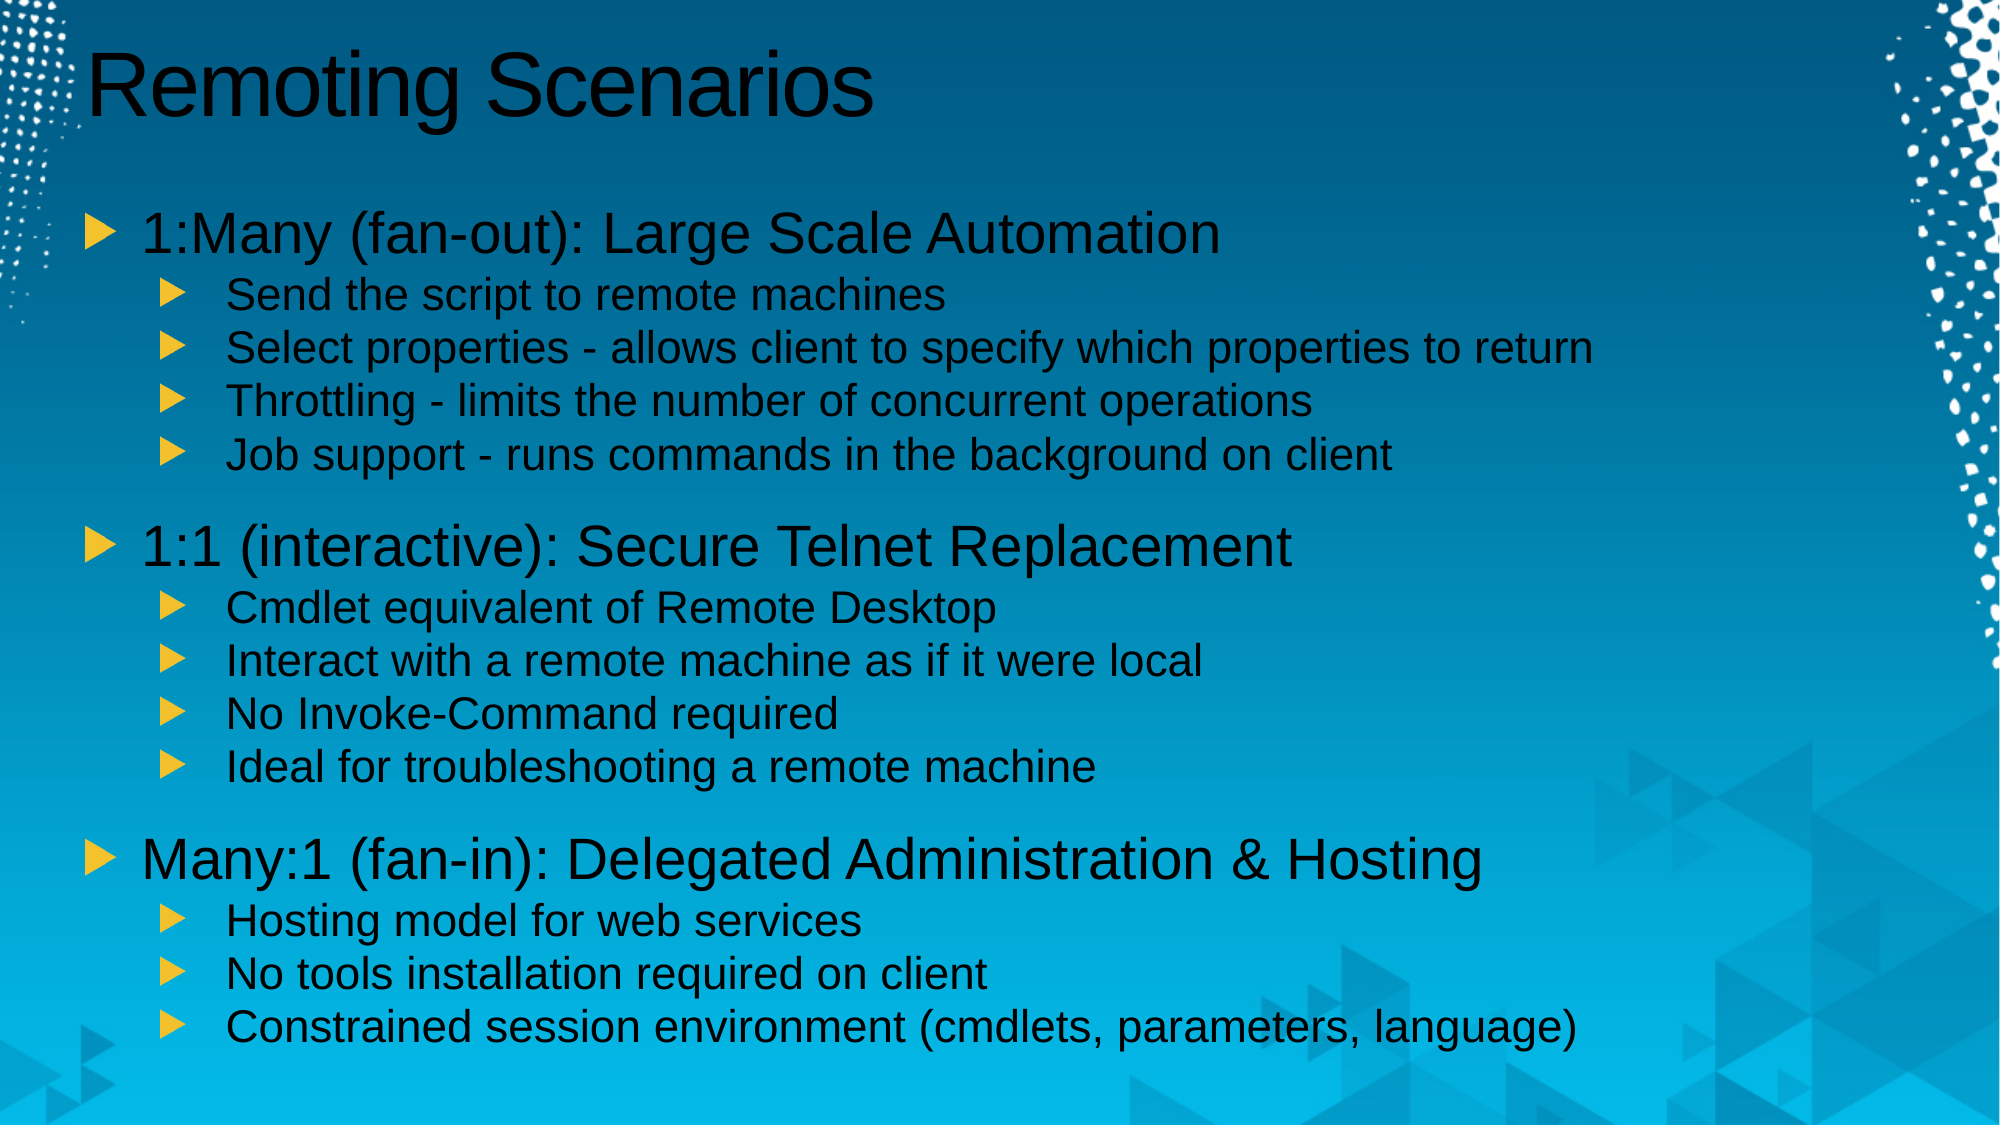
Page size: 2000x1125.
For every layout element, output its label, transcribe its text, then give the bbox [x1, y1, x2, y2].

title Remoting Scenarios [85, 37, 1914, 138]
picture [17, 27, 23, 34]
picture [1963, 382, 1970, 392]
picture [1991, 604, 2000, 621]
picture [1975, 311, 1983, 319]
picture [56, 48, 63, 55]
picture [1965, 464, 1979, 475]
picture [161, 645, 183, 671]
picture [161, 751, 183, 777]
picture [1947, 221, 1957, 225]
picture [1950, 351, 1962, 361]
picture [86, 840, 114, 874]
picture [1982, 393, 1990, 403]
picture [1950, 0, 2000, 253]
picture [1994, 268, 2000, 283]
picture [1985, 628, 1994, 637]
picture [1975, 260, 1987, 271]
picture [1950, 398, 1960, 414]
picture [1984, 525, 1996, 536]
picture [1952, 118, 1963, 128]
picture [1960, 148, 1973, 158]
picture [1941, 135, 1949, 147]
picture [1973, 362, 1981, 372]
picture [58, 33, 65, 41]
picture [1936, 3, 1948, 14]
picture [1967, 514, 1977, 527]
picture [44, 45, 49, 53]
picture [1945, 271, 1954, 277]
picture [30, 28, 38, 37]
picture [1981, 575, 1996, 590]
picture [1970, 176, 1982, 188]
picture [1956, 429, 1970, 446]
picture [1967, 231, 1976, 239]
picture [1950, 168, 1959, 178]
picture [2, 25, 8, 33]
picture [161, 958, 183, 984]
picture [1930, 155, 1938, 167]
picture [161, 905, 183, 931]
picture [1935, 340, 1945, 349]
picture [1994, 373, 2000, 383]
picture [44, 31, 52, 39]
picture [46, 17, 54, 24]
picture [1975, 542, 1987, 558]
picture [1983, 291, 1995, 299]
picture [1963, 334, 1973, 339]
picture [48, 2, 56, 9]
picture [1955, 301, 1965, 308]
picture [31, 15, 39, 23]
list 1:Many (fan-out): Large Scale Automation Send the script to remote machines Select properties - allows client to specify which properties to return Throttling - limits the number of concurrent operations Job support - runs commands in the background on client 1:1 (interactive): Secure Telnet Replacement Cmdlet equivalent of Remote Desktop Interact with a remote machine as if it were local No Invoke-Command required Ideal for troubleshooting a remote machine Many:1 (fan-in): Delegated Administration & Hosting Hosting model for web services No tools installation required on client Constrained session environment (cmdlets, parameters, language) [85, 203, 1914, 1097]
picture [1960, 484, 1968, 491]
picture [33, 117, 40, 124]
picture [86, 214, 114, 248]
picture [161, 279, 184, 305]
picture [1941, 85, 1954, 96]
picture [1958, 201, 1968, 206]
picture [19, 0, 29, 6]
picture [161, 438, 183, 464]
picture [11, 70, 17, 78]
picture [1931, 287, 1944, 302]
picture [1916, 177, 1928, 186]
picture [11, 55, 18, 63]
picture [1992, 556, 2000, 571]
picture [1919, 226, 1928, 238]
picture [24, 73, 32, 78]
picture [1939, 190, 1948, 195]
picture [1945, 31, 1957, 47]
picture [1927, 257, 1935, 271]
picture [1941, 320, 1953, 331]
picture [1928, 209, 1935, 216]
picture [1994, 323, 2000, 330]
picture [1956, 251, 1966, 256]
picture [1908, 145, 1918, 157]
picture [28, 43, 35, 53]
picture [1966, 281, 1974, 291]
picture [161, 592, 183, 618]
picture [17, 129, 23, 136]
picture [38, 74, 45, 80]
picture [1984, 342, 1993, 352]
picture [1991, 426, 2000, 433]
picture [161, 385, 183, 411]
picture [1980, 445, 1988, 454]
picture [33, 0, 42, 8]
picture [161, 698, 183, 724]
picture [1971, 412, 1979, 424]
picture [35, 88, 42, 95]
picture [1943, 370, 1953, 383]
picture [86, 527, 114, 561]
picture [161, 332, 183, 358]
picture [1992, 656, 2000, 669]
picture [1932, 107, 1940, 114]
picture [34, 102, 42, 111]
picture [1975, 493, 1987, 507]
picture [161, 1011, 183, 1037]
picture [13, 41, 21, 48]
picture [1936, 240, 1946, 245]
picture [27, 57, 34, 66]
picture [1988, 476, 1997, 485]
